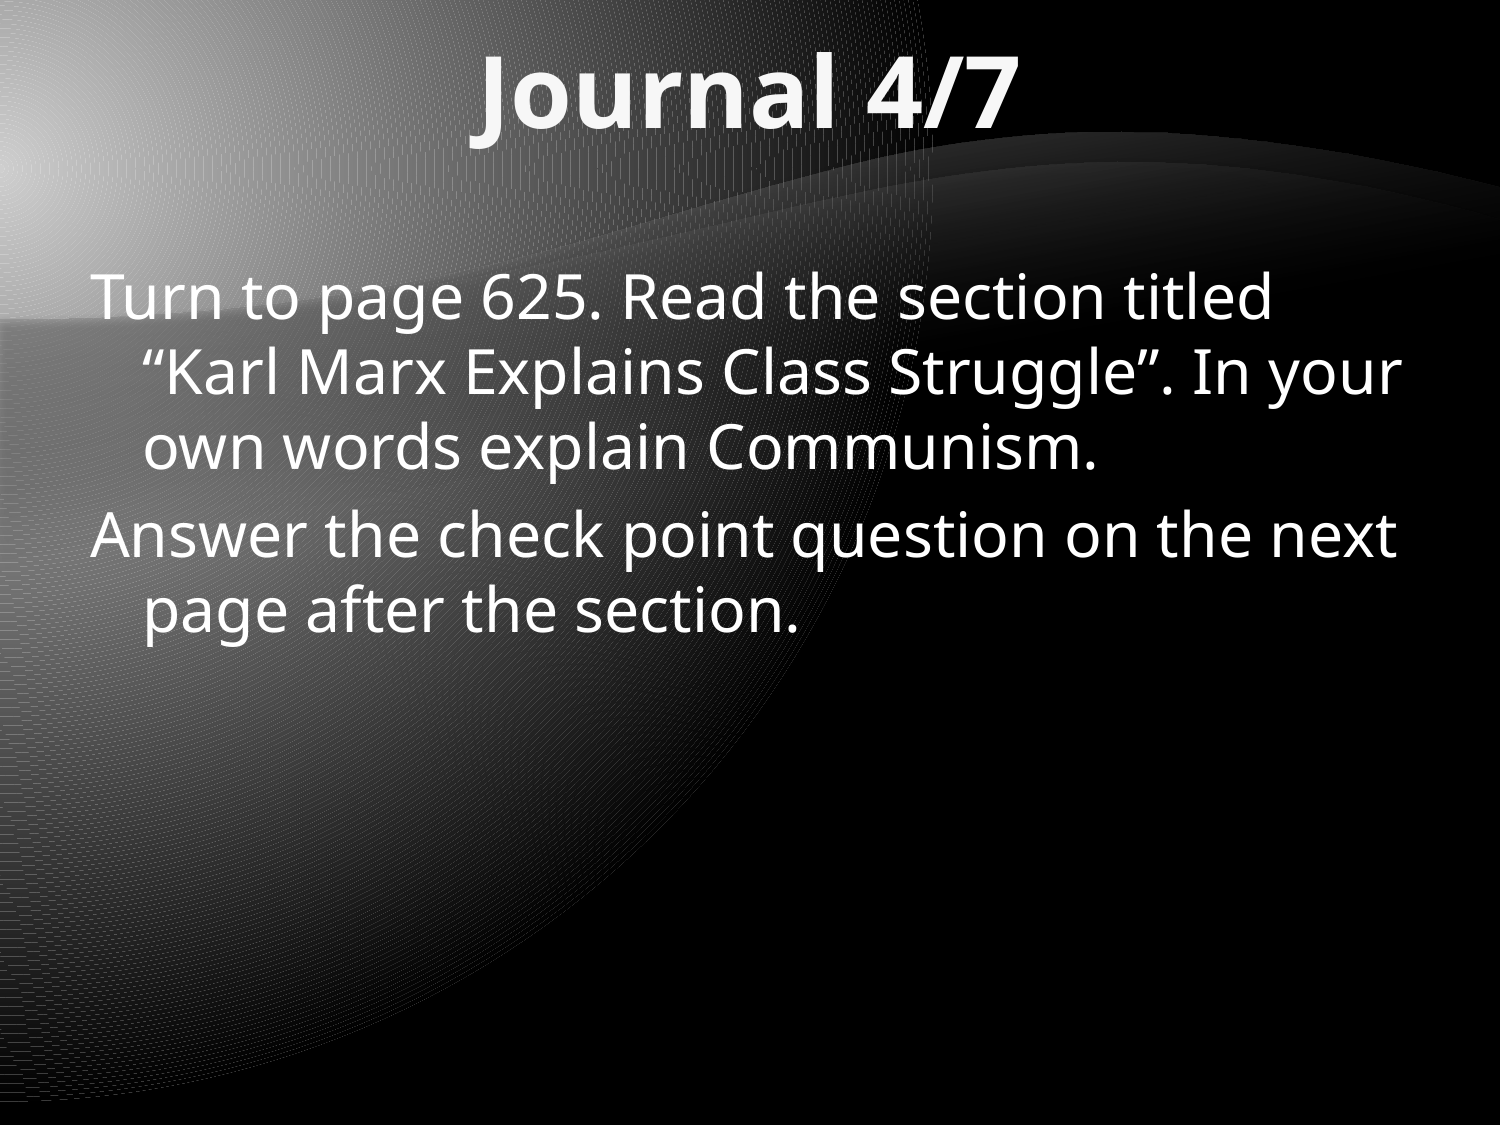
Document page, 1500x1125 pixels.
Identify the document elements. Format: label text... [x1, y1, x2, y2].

title Journal 4/7 [75, 0, 1425, 150]
list Turn to page 625. Read the section titled “Karl Marx Explains Class Struggle”. In your own words explain Communism. Answer the check point question on the next page after the section. [75, 249, 1425, 925]
